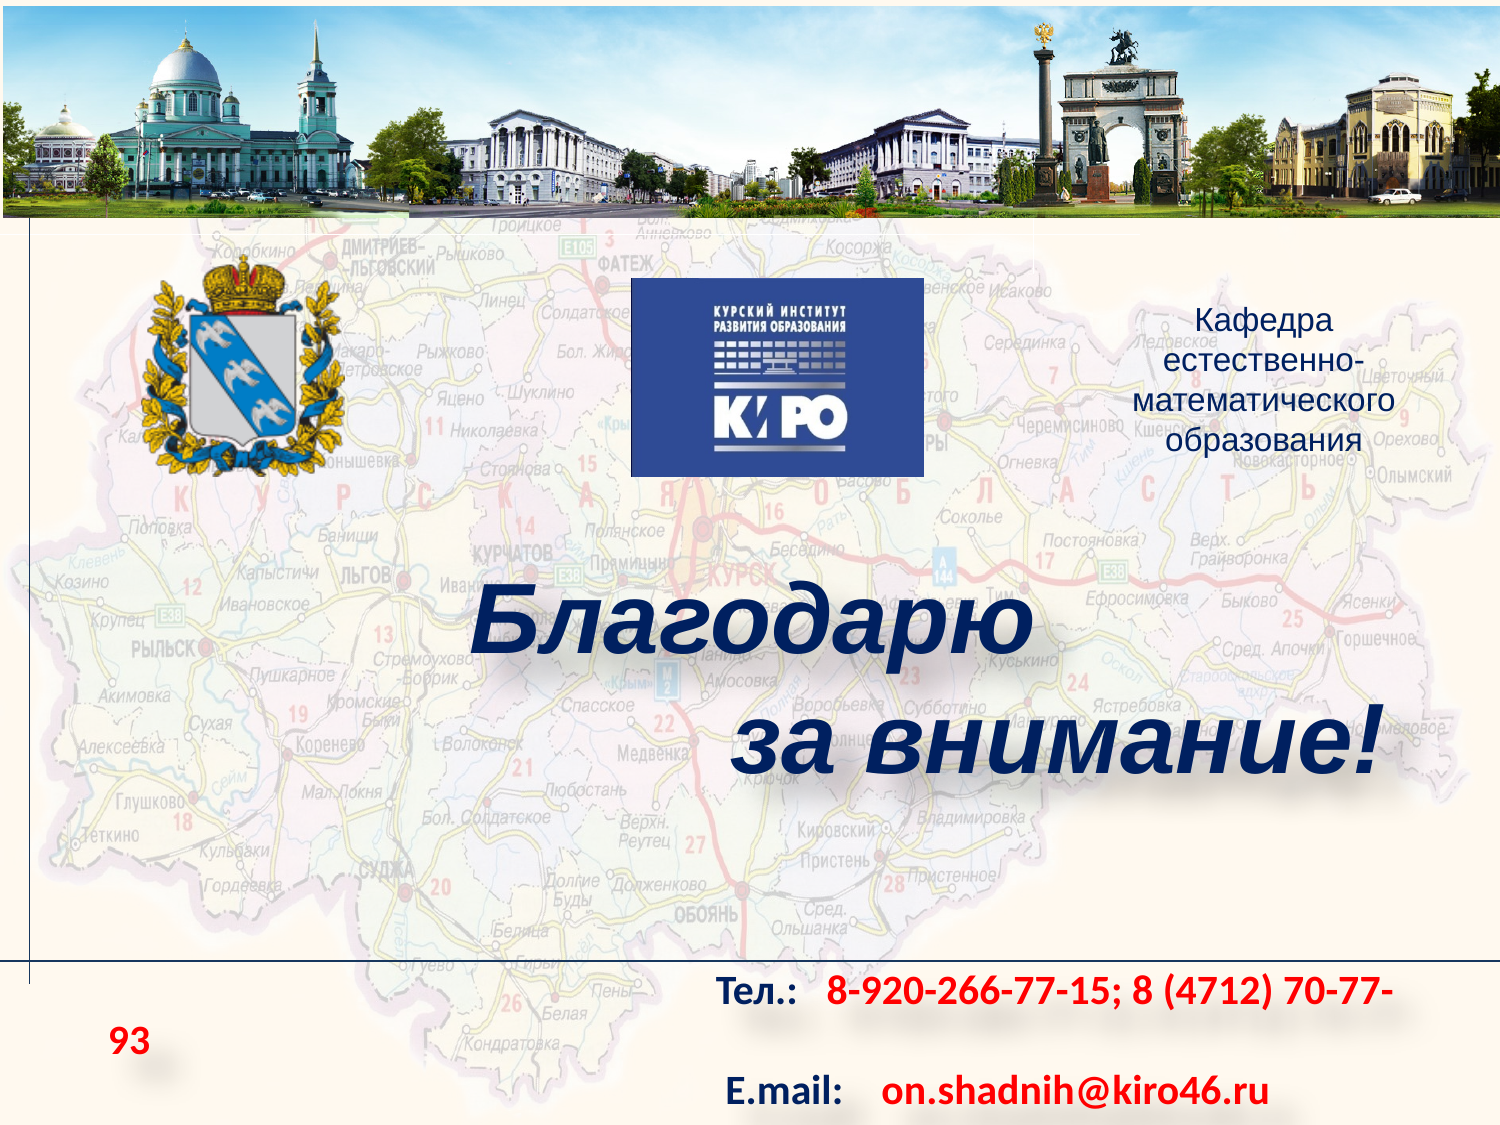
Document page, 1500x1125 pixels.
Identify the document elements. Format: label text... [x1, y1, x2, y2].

text_box Благодарю за внимание! Тел.: 8-920-266-77-15; 8 (4712) 70-77-93 E.mail: on.shadnih@kiro46.ru [86, 970, 1447, 1121]
picture [631, 278, 924, 478]
picture [3, 6, 1500, 219]
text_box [141, 250, 1425, 478]
text_box Благодарю за внимание! Тел.: 8-920-266-77-15; 8 (4712) 70-77-93 E.mail: on.shadnih@kiro46.ru [86, 525, 1447, 960]
